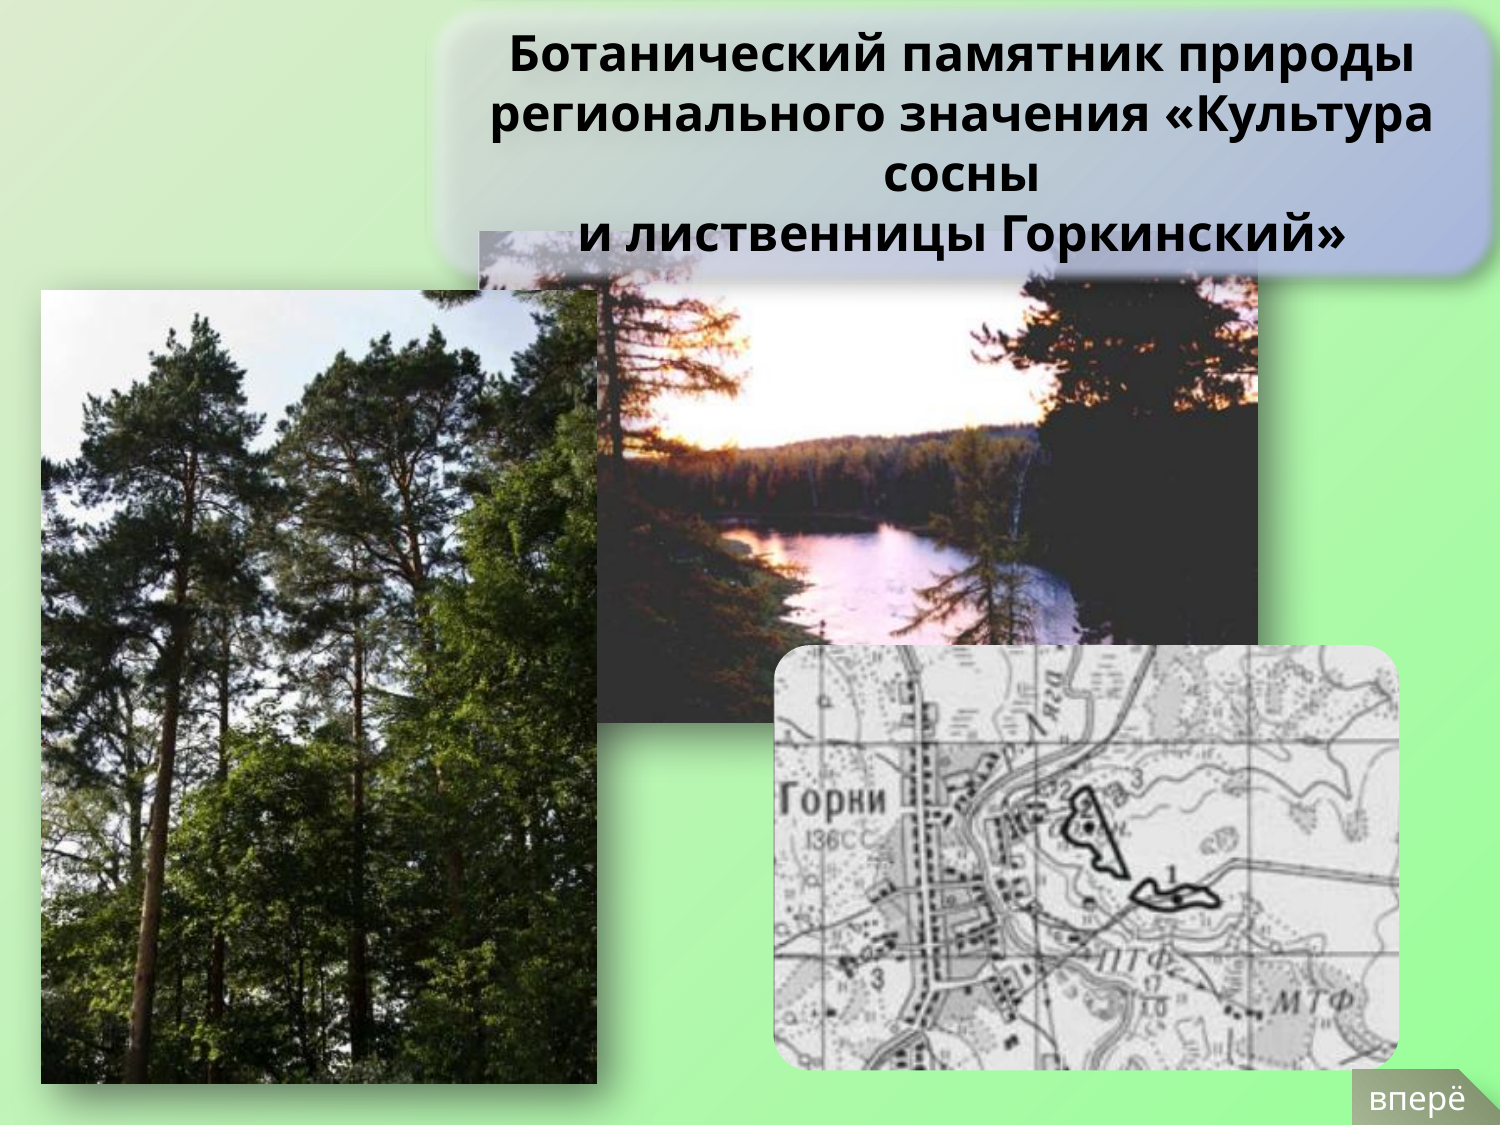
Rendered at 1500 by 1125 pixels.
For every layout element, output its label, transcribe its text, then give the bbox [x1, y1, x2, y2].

picture [41, 231, 1400, 1085]
text_box вперёд [1352, 1069, 1500, 1125]
text_box Ботанический памятник природы регионального значения «Культура сосны и лиственницы Горкинский» [441, 15, 1486, 269]
